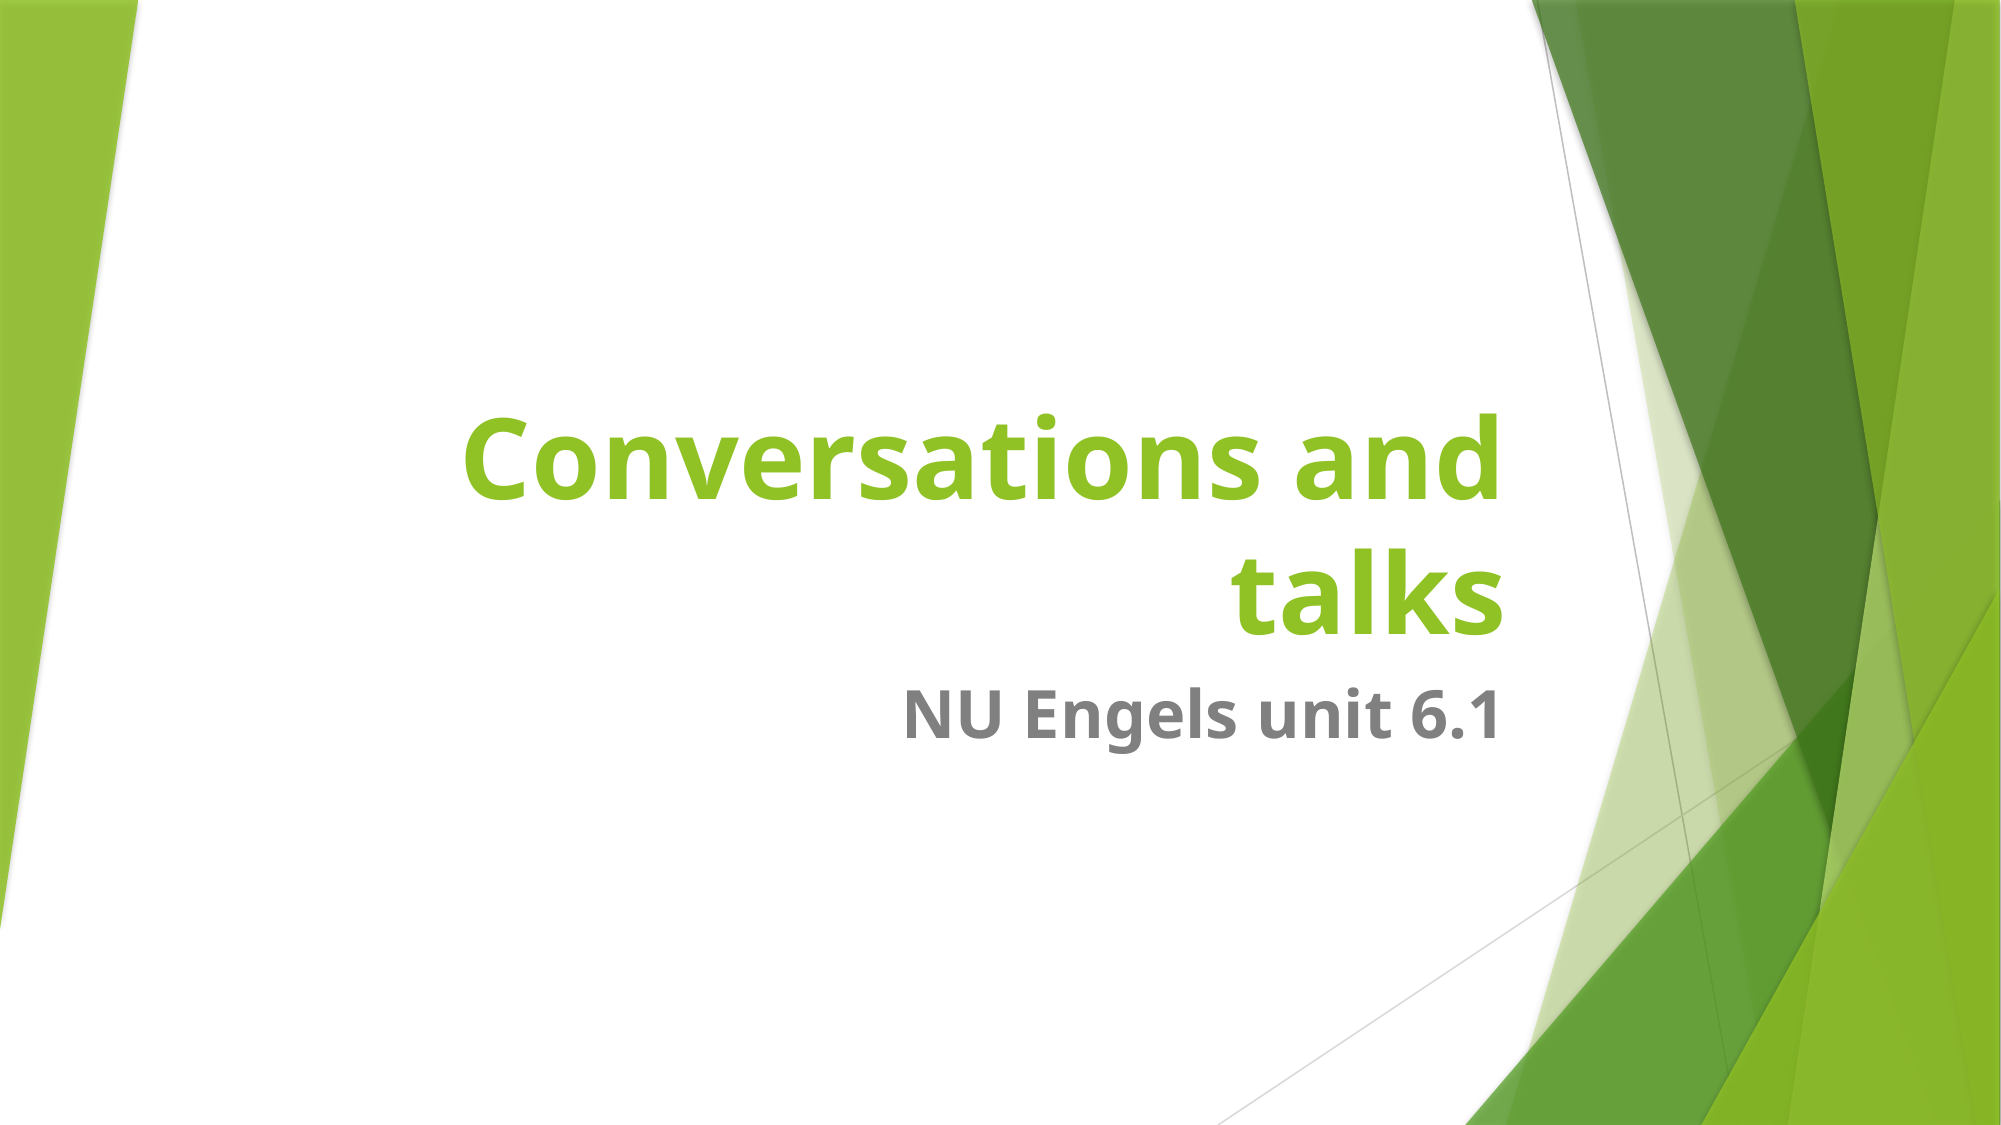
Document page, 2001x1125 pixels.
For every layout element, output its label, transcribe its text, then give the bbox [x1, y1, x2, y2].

title Conversations and talks [247, 394, 1522, 664]
subtitle NU Engels unit 6.1 [247, 664, 1522, 845]
